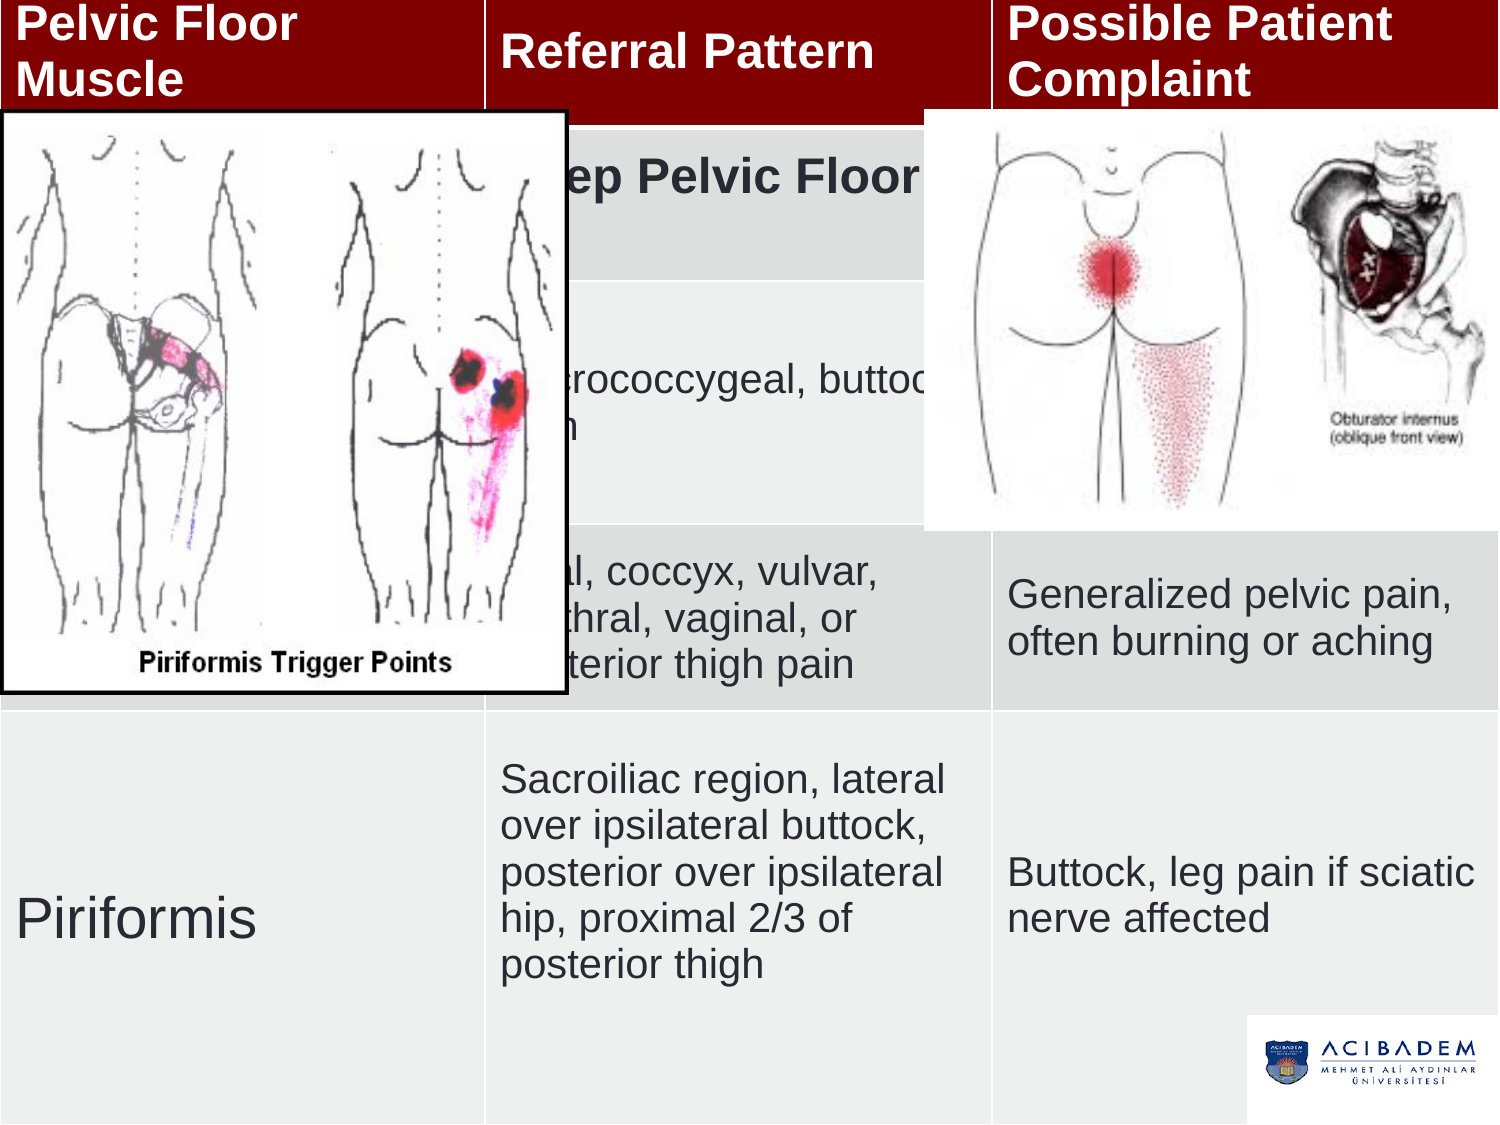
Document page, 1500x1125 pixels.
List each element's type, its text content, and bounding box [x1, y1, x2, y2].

table_header Referral Pattern [486, 0, 991, 125]
picture [1247, 1015, 1500, 1125]
table_cell Sacroiliac region, lateral over ipsilateral buttock, posterior over ipsilateral hip, proximal 2/3 of posterior thigh [486, 712, 991, 1124]
table_cell Buttock, leg pain if sciatic nerve affected [993, 712, 1498, 1124]
table_header Possible Patient Complaint [993, 0, 1498, 106]
table_cell Other Deep Pelvic Floor Muscles [576, 130, 921, 280]
picture [924, 108, 1500, 531]
table_cell Generalized pelvic pain, often burning or aching [993, 538, 1498, 710]
table_cell Piriformis [1, 712, 484, 1124]
table_cell Anal, coccyx, vulvar, urethral, vaginal, or posterior thigh pain [486, 525, 991, 710]
table_cell Sacrococcygeal, buttock pain [576, 282, 921, 523]
table_cell Obturator internus [1, 701, 484, 710]
table_header Pelvic Floor Muscle [1, 0, 484, 107]
picture [0, 108, 569, 695]
